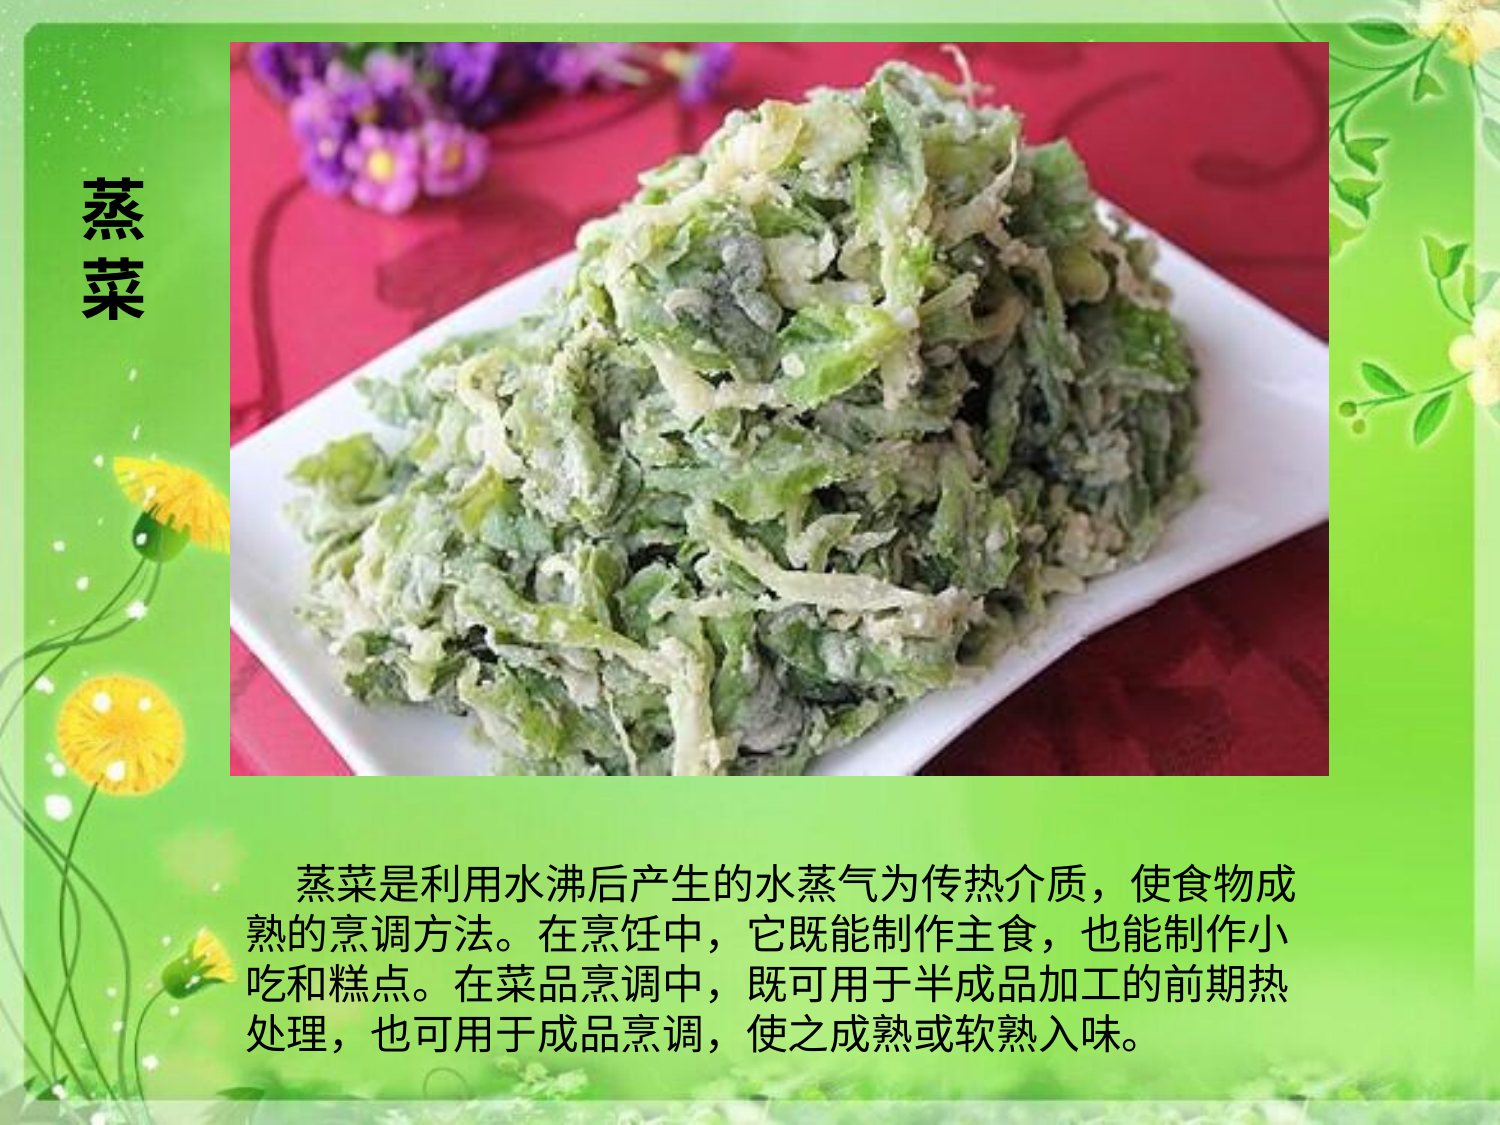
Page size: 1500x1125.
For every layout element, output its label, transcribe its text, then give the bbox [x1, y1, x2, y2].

picture [0, 0, 1500, 1125]
text_box 蒸 菜 [65, 160, 162, 336]
text_box 蒸菜是利用水沸后产生的水蒸气为传热介质，使食物成熟的烹调方法。在烹饪中，它既能制作主食，也能制作小吃和糕点。在菜品烹调中，既可用于半成品加工的前期热处理，也可用于成品烹调，使之成熟或软熟入味。 [230, 850, 1341, 1066]
